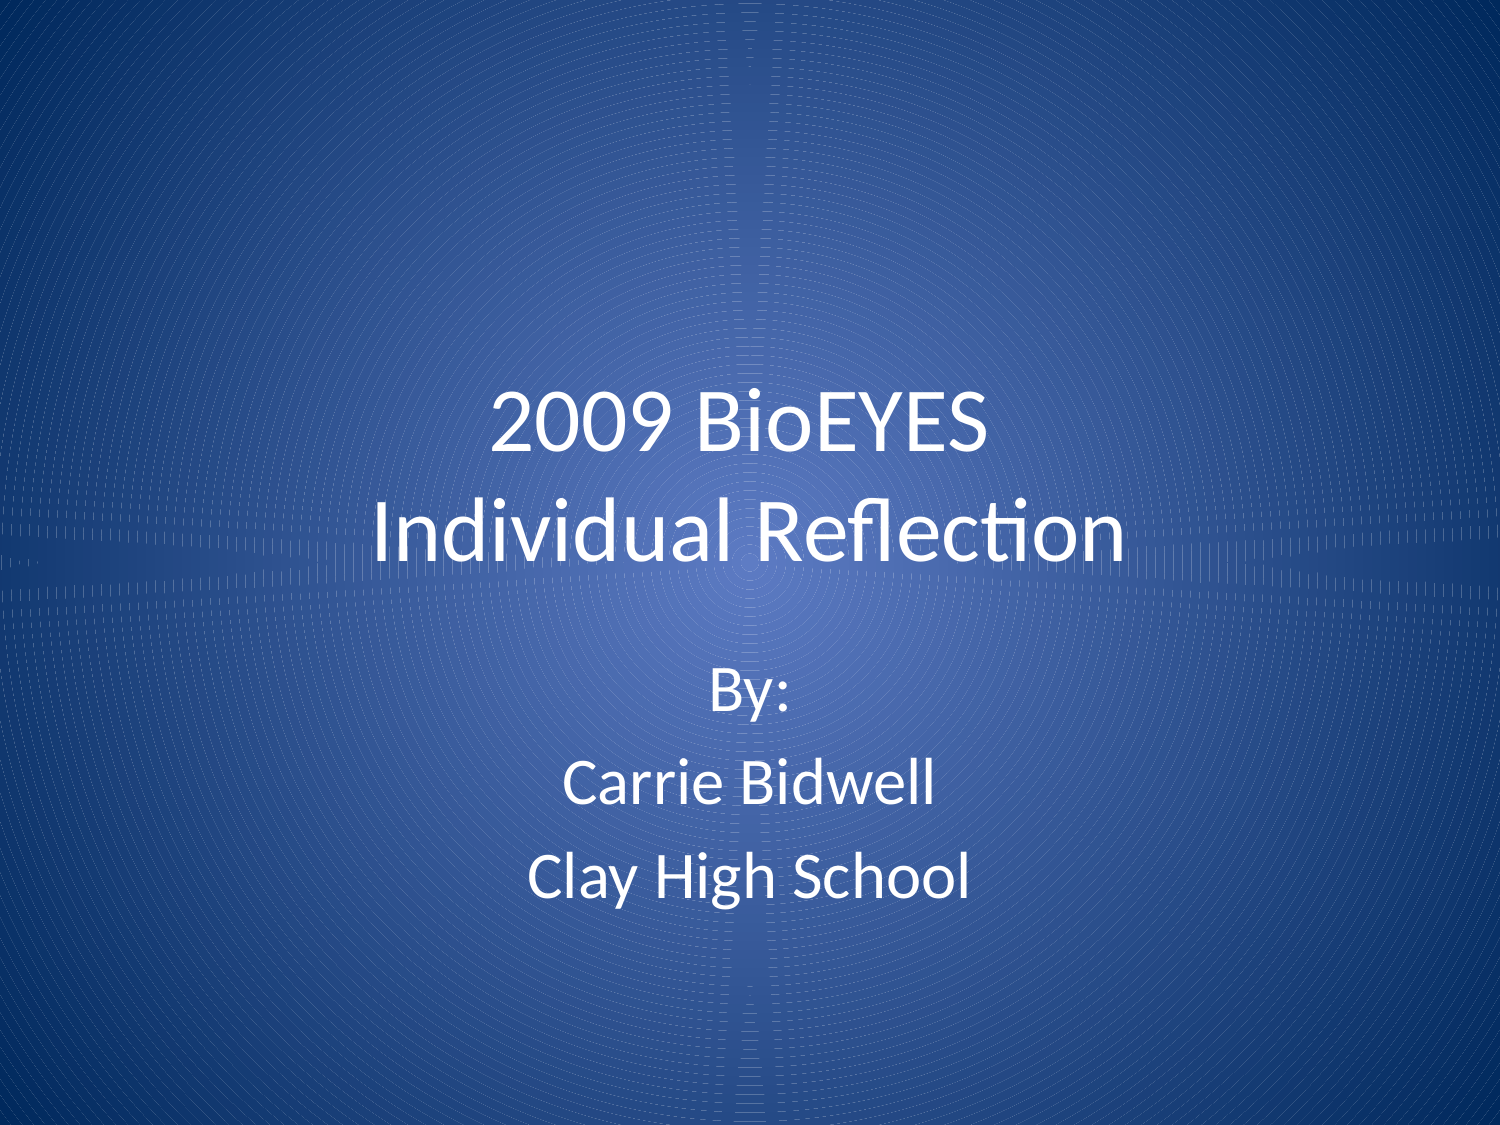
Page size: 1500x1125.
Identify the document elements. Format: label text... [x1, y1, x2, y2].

subtitle By: Carrie Bidwell Clay High School [225, 637, 1275, 925]
title 2009 BioEYES Individual Reflection [112, 349, 1388, 591]
